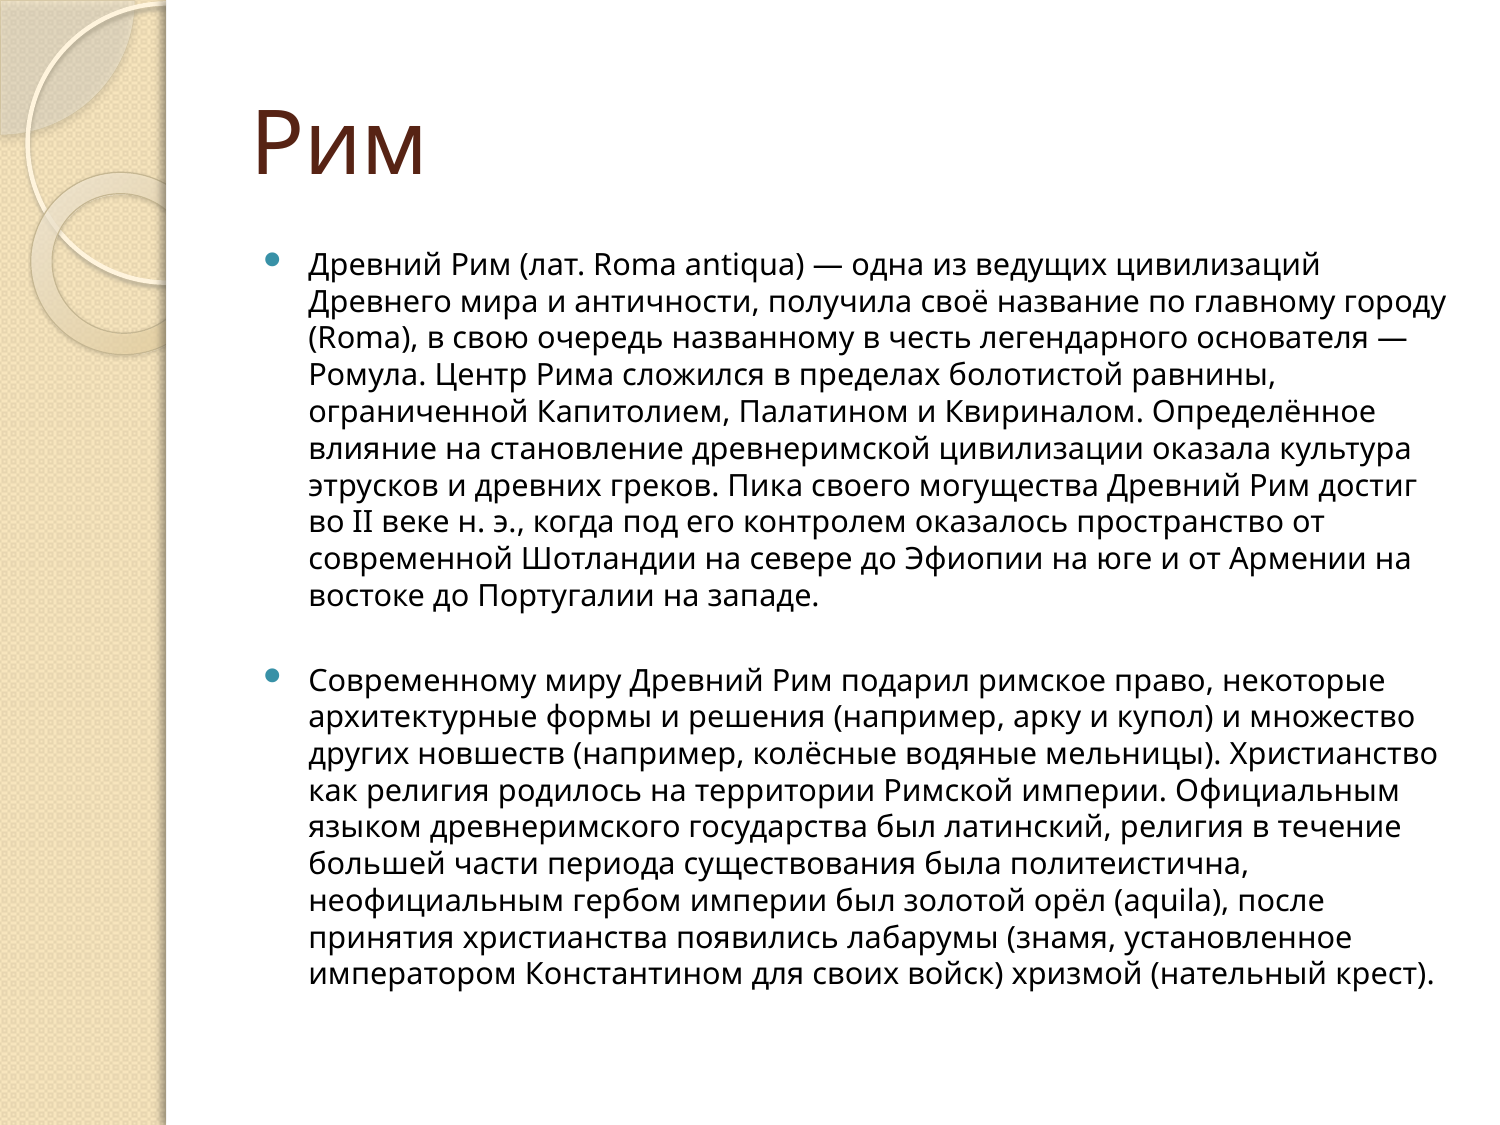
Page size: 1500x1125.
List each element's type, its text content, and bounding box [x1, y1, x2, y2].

title Рим [235, 45, 1466, 233]
list Древний Рим (лат. Roma antiqua) — одна из ведущих цивилизаций Древнего мира и античности, получила своё название по главному городу (Roma), в свою очередь названному в честь легендарного основателя — Ромула. Центр Рима сложился в пределах болотистой равнины, ограниченной Капитолием, Палатином и Квириналом. Определённое влияние на становление древнеримской цивилизации оказала культура этрусков и древних греков. Пика своего могущества Древний Рим достиг во II веке н. э., когда под его контролем оказалось пространство от современной Шотландии на севере до Эфиопии на юге и от Армении на востоке до Португалии на западе. Современному миру Древний Рим подарил римское право, некоторые архитектурные формы и решения (например, арку и купол) и множество других новшеств (например, колёсные водяные мельницы). Христианство как религия родилось на территории Римской империи. Официальным языком древнеримского государства был латинский, религия в течение большей части периода существования была политеистична, неофициальным гербом империи был золотой орёл (aquila), после принятия христианства появились лабарумы (знамя, установленное императором Константином для своих войск) хризмой (нательный крест). [235, 237, 1466, 1025]
